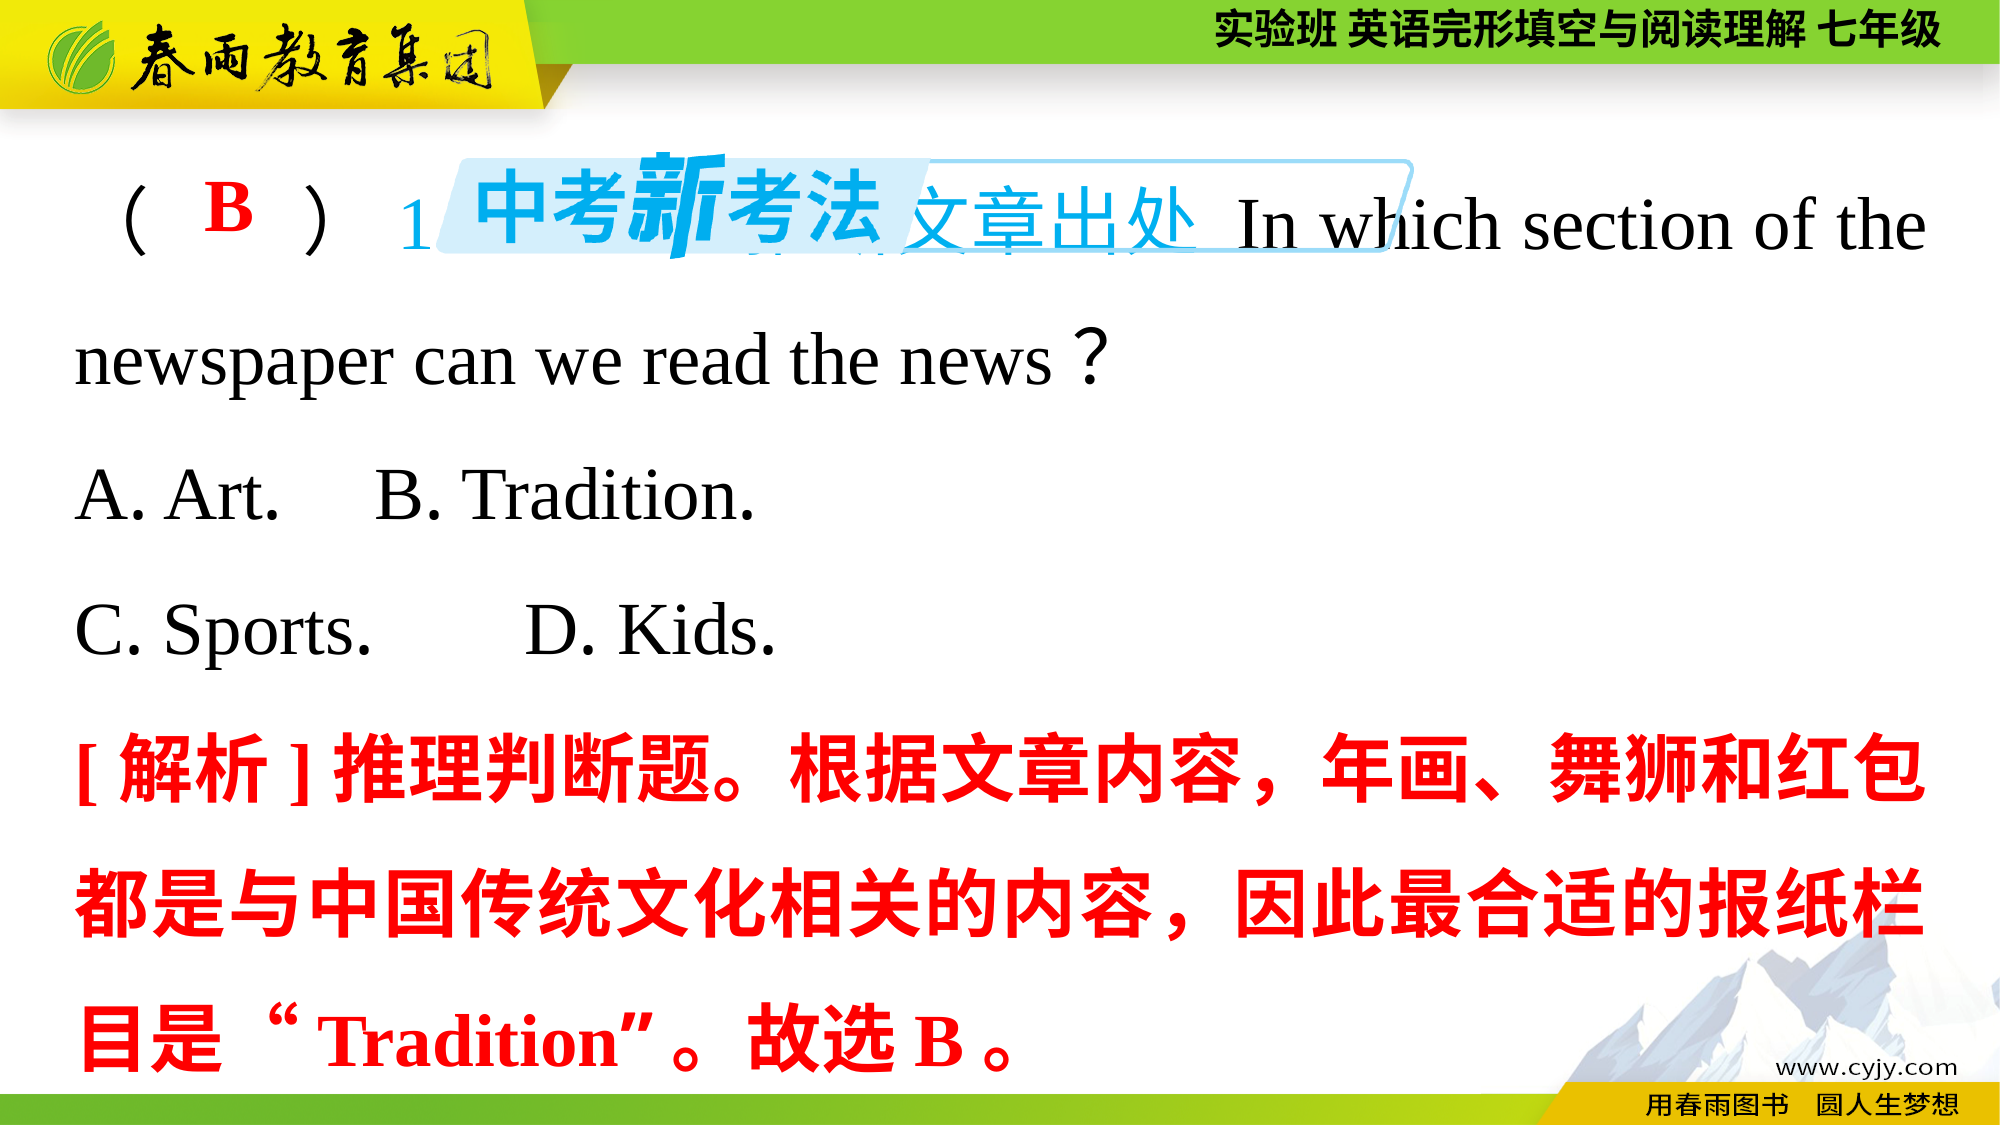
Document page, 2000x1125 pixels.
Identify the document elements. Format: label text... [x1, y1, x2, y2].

picture [0, 0, 2000, 1125]
text_box B [189, 149, 270, 254]
text_box [解析]推理判断题。根据文章内容，年画、舞狮和红包都是与中国传统文化相关的内容，因此最合适的报纸栏目是“Tradition”。故选B。 [59, 668, 1944, 1089]
list （ ）1. 推断文章出处 In which section of the newspaper can we read the news？ A. Art. B. Tradition. C. Sports. D. Kids. [59, 122, 1944, 666]
